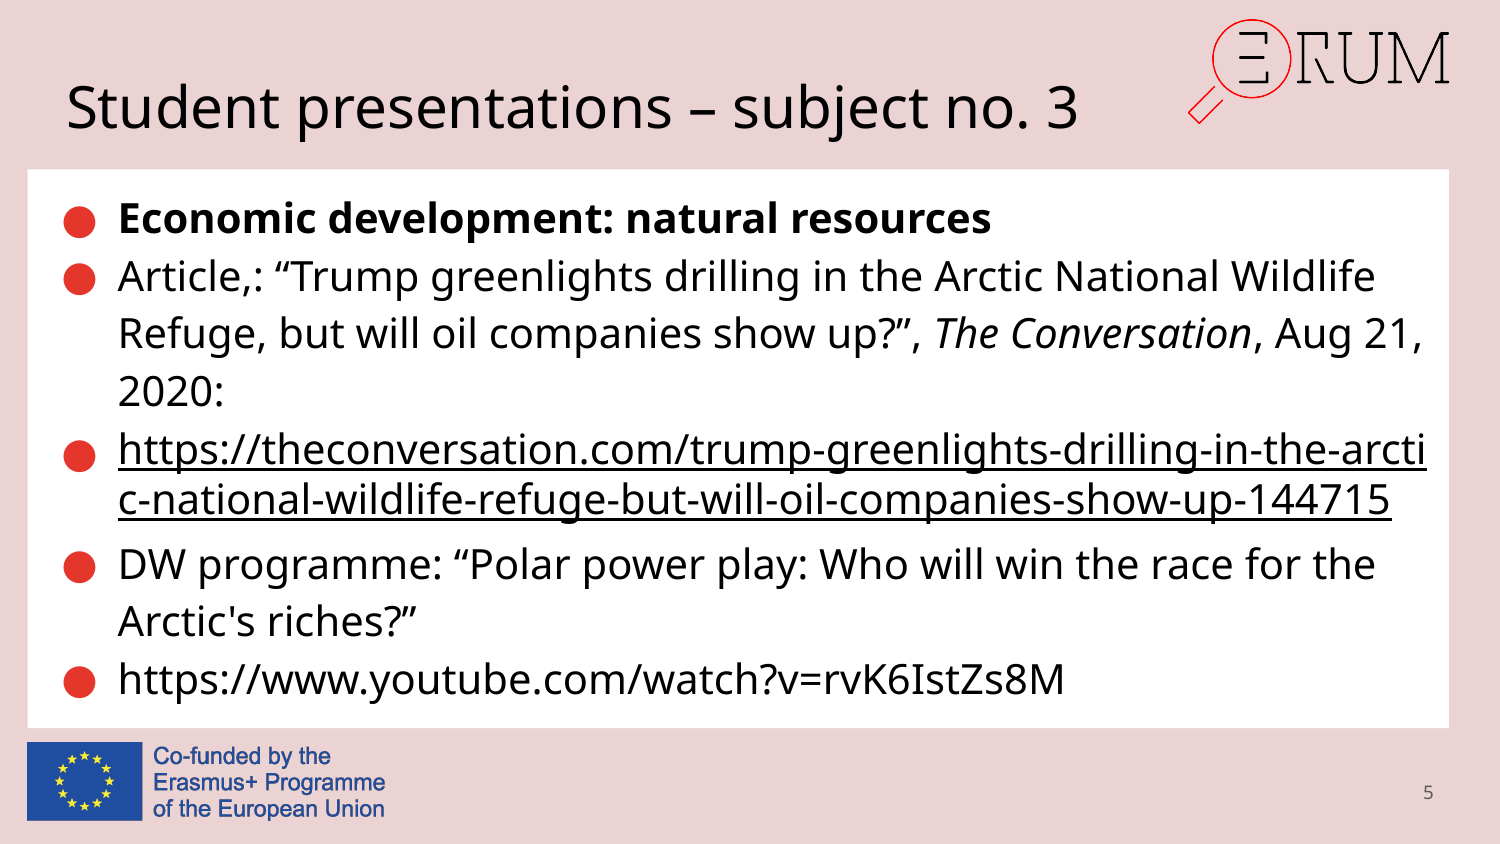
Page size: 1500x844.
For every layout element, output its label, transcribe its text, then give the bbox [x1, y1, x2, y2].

title Student presentations – subject no. 3 [51, 55, 1168, 150]
picture [27, 742, 385, 821]
slide_number 5 [1358, 761, 1449, 826]
picture [1136, 0, 1500, 137]
list Economic development: natural resources Article,: “Trump greenlights drilling in the Arctic National Wildlife Refuge, but will oil companies show up?”, The Conversation, Aug 21, 2020: https://theconversation.com/trump-greenlights-drilling-in-the-arctic-national-wildlife-refuge-but-will-oil-companies-show-up-144715 DW programme: “Polar power play: Who will win the race for the Arctic's riches?” https://www.youtube.com/watch?v=rvK6IstZs8M [27, 169, 1449, 729]
